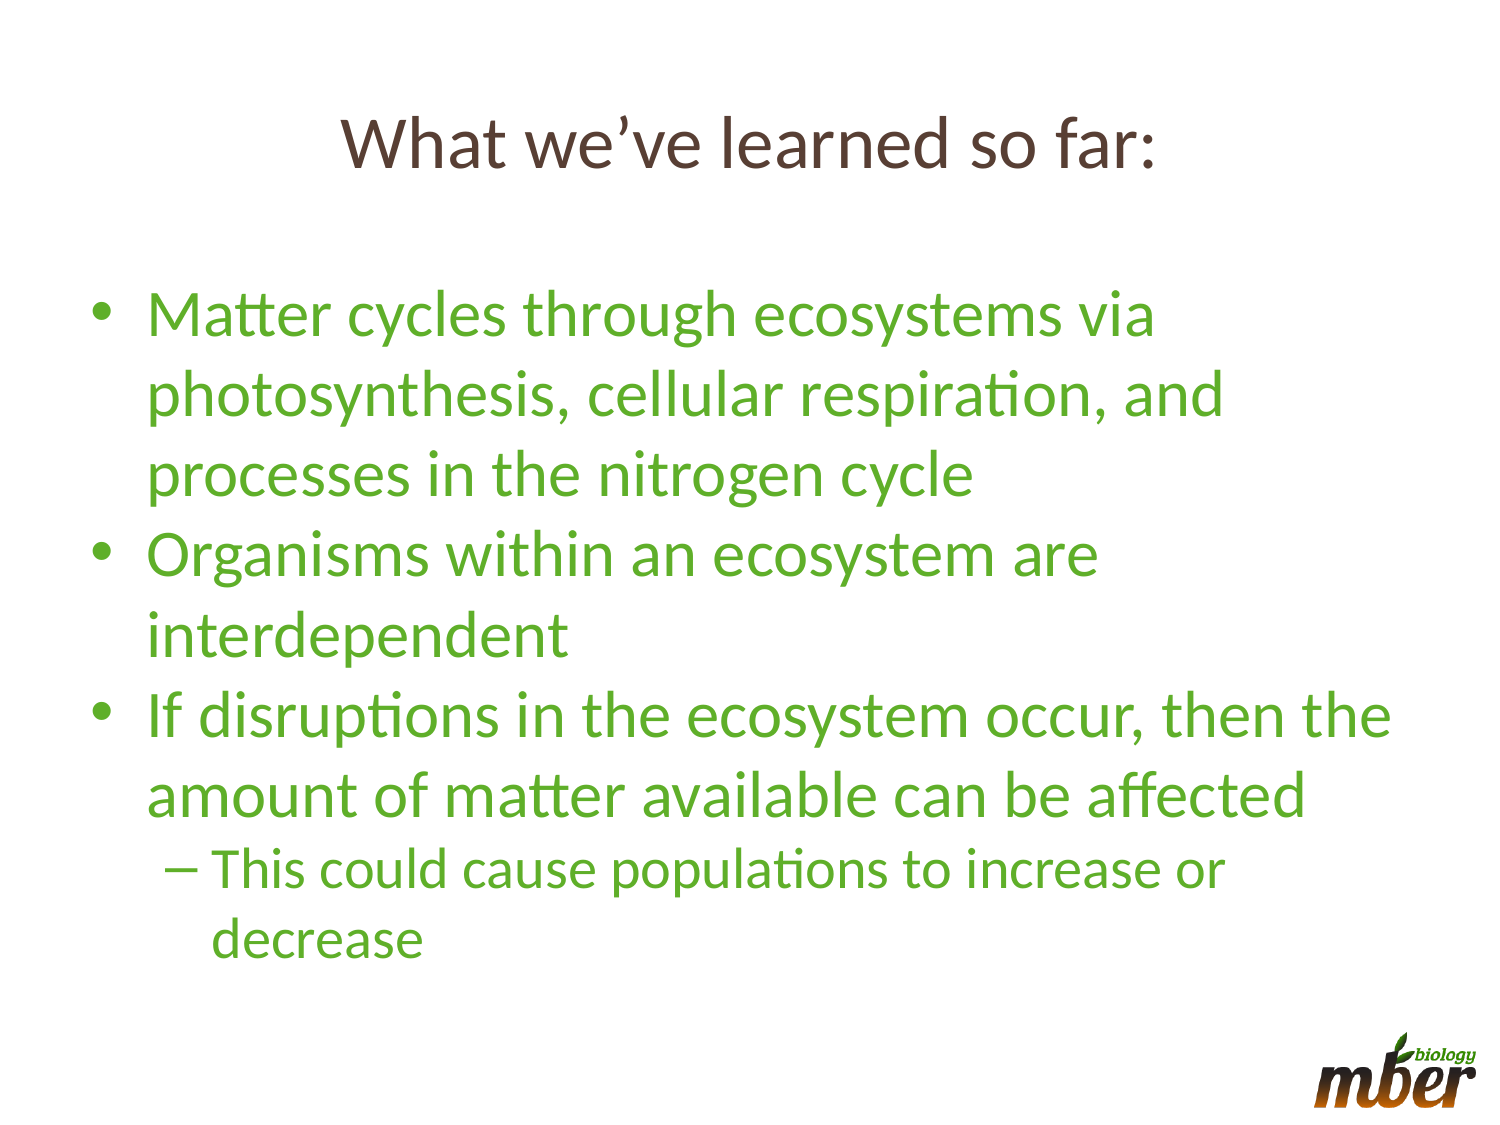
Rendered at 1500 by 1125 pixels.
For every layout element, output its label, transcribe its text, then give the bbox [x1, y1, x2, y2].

list Matter cycles through ecosystems via photosynthesis, cellular respiration, and processes in the nitrogen cycle Organisms within an ecosystem are interdependent If disruptions in the ecosystem occur, then the amount of matter available can be affected This could cause populations to increase or decrease [75, 262, 1425, 1005]
title What we’ve learned so far: [75, 45, 1425, 233]
picture [1314, 1032, 1476, 1109]
